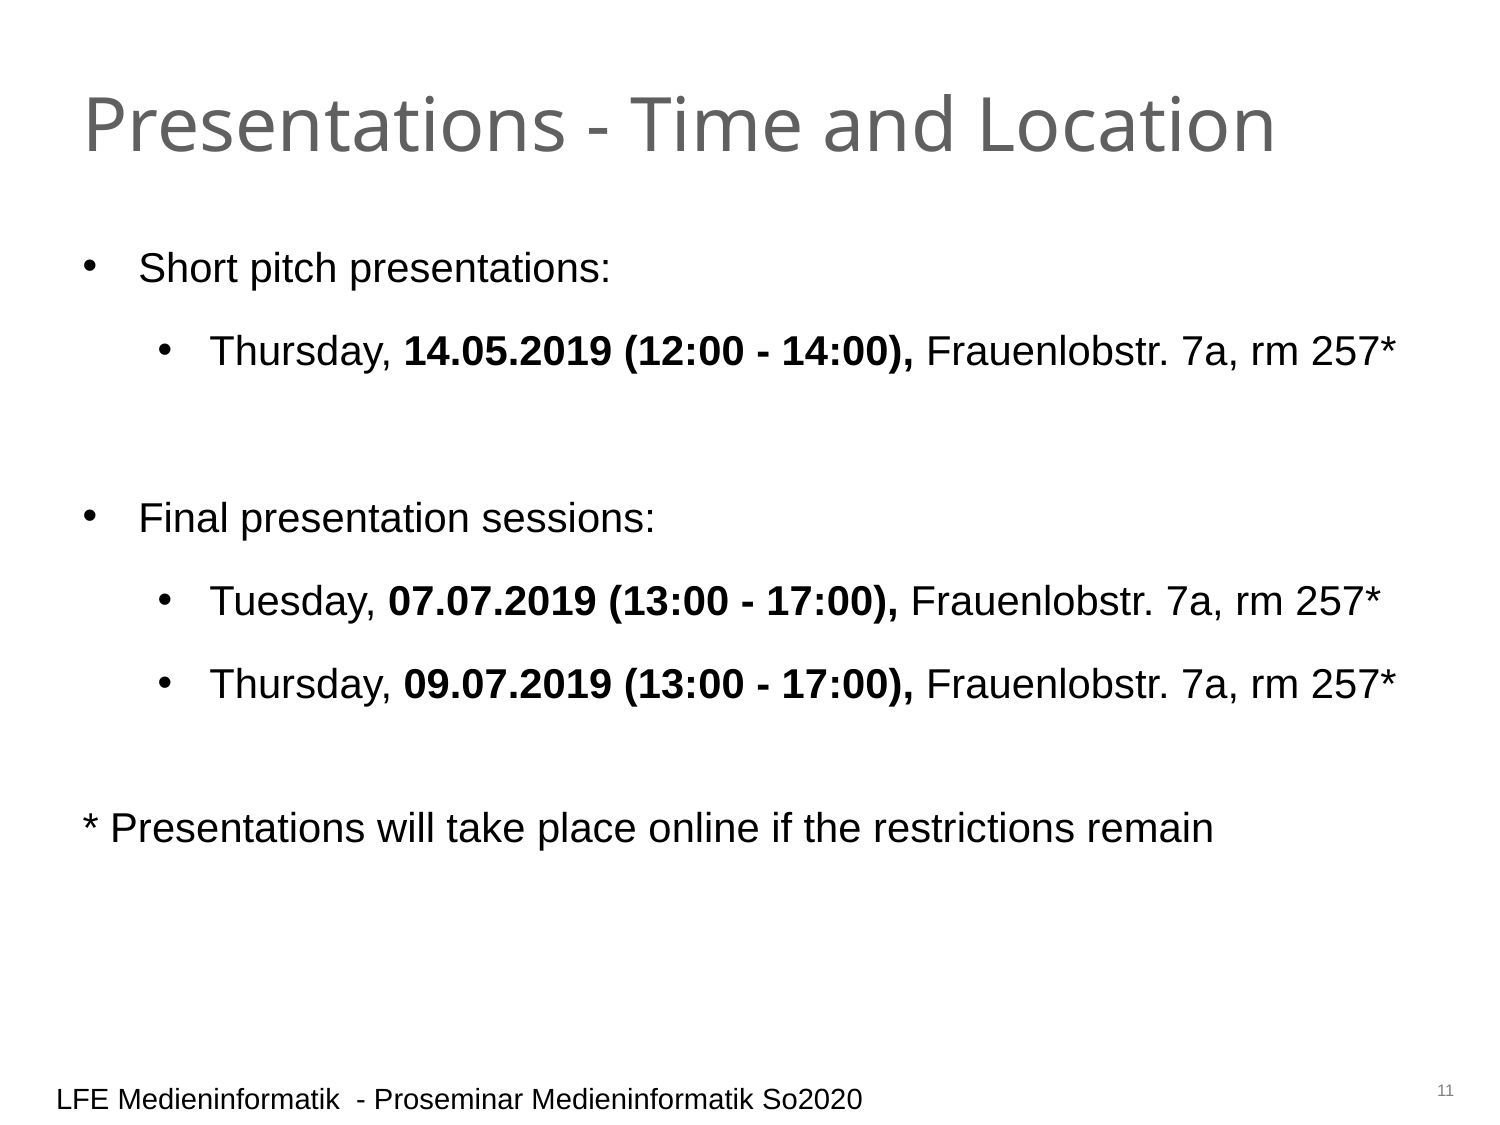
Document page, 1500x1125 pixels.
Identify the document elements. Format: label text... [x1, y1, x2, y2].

text_box Short pitch presentations: Thursday, 14.05.2019 (12:00 - 14:00), Frauenlobstr. 7a, rm 257* Final presentation sessions: Tuesday, 07.07.2019 (13:00 - 17:00), Frauenlobstr. 7a, rm 257* Thursday, 09.07.2019 (13:00 - 17:00), Frauenlobstr. 7a, rm 257* * Presentations will take place online if the restrictions remain [74, 207, 1425, 1005]
text_box 11 [1362, 1072, 1463, 1108]
text_box Presentations - Time and Location [74, 28, 1425, 207]
